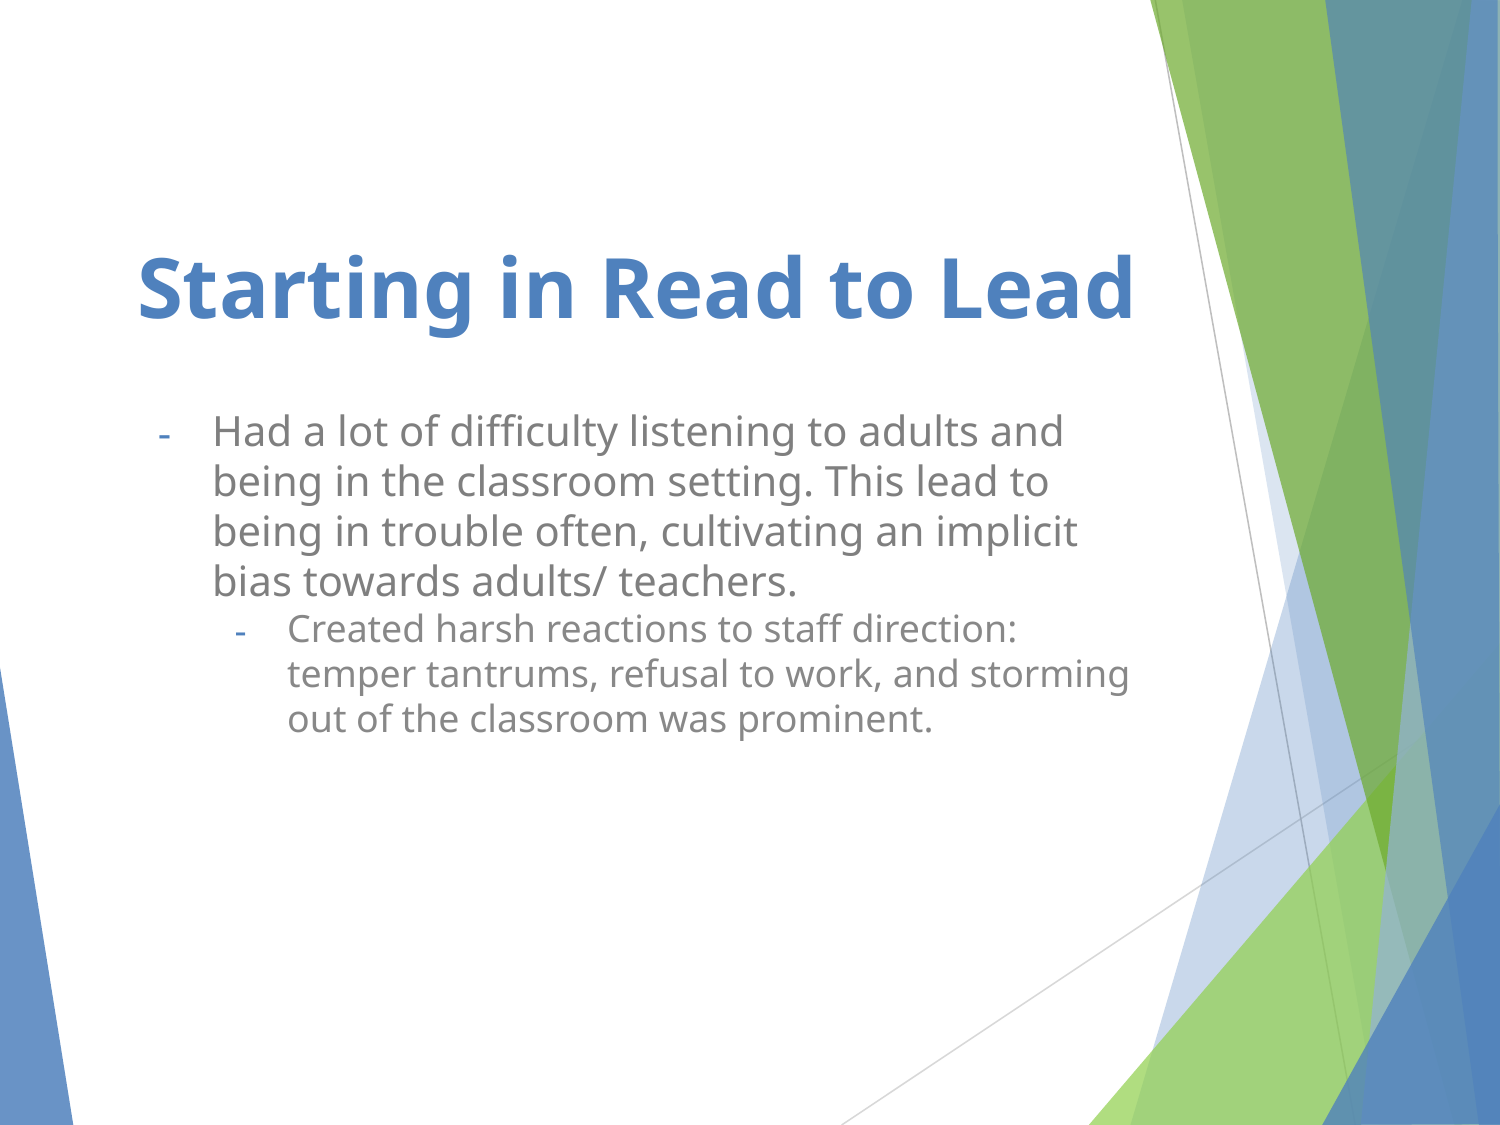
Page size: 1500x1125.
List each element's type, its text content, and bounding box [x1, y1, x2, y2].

title Starting in Read to Lead [122, 151, 1164, 343]
list Had a lot of difficulty listening to adults and being in the classroom setting. This lead to being in trouble often, cultivating an implicit bias towards adults/ teachers. Created harsh reactions to staff direction: temper tantrums, refusal to work, and storming out of the classroom was prominent. [122, 397, 1164, 539]
